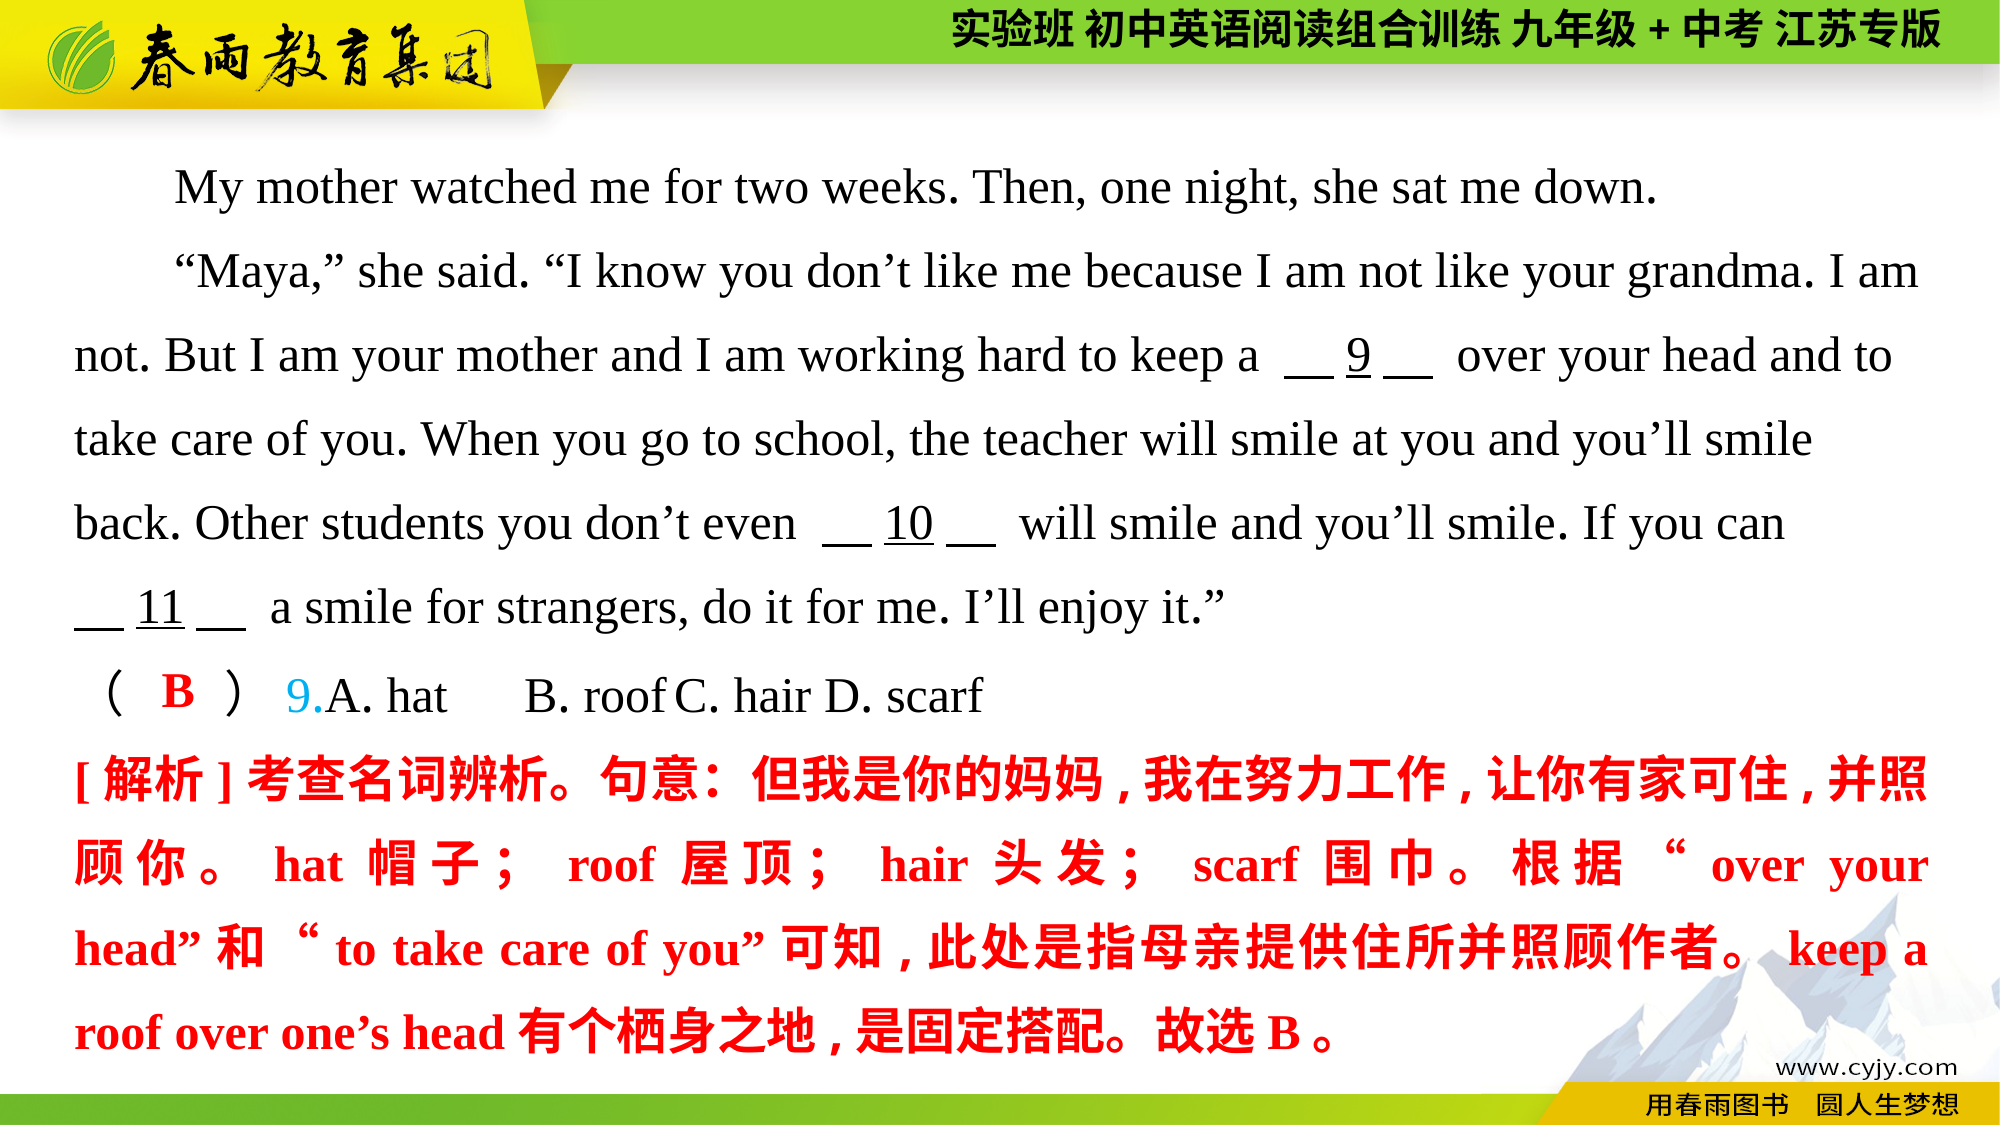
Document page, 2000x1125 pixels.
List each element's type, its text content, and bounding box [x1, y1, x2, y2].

text_box [解析]考查名词辨析。句意：但我是你的妈妈,我在努力工作,让你有家可住,并照顾你。hat帽子；roof屋顶；hair头发；scarf围巾。根据“over your head”和“to take care of you”可知,此处是指母亲提供住所并照顾作者。keep a roof over one’s head有个栖身之地,是固定搭配。故选B。 [59, 715, 1944, 1067]
picture [0, 0, 2000, 1125]
list My mother watched me for two weeks. Then, one night, she sat me down. “Maya,” she said. “I know you don’t like me because I am not like your grandma. I am not. But I am your mother and I am working hard to keep a 9 over your head and to take care of you. When you go to school, the teacher will smile at you and you’ll smile back. Other students you don’t even 10 will smile and you’ll smile. If you can 11 a smile for strangers, do it for me. I’ll enjoy it.” [59, 122, 1944, 631]
text_box B [146, 625, 210, 715]
text_box （ ）9.A. hat B. roof C. hair D. scarf [59, 631, 146, 715]
text_box （ ）9.A. hat B. roof C. hair D. scarf [210, 631, 1944, 715]
